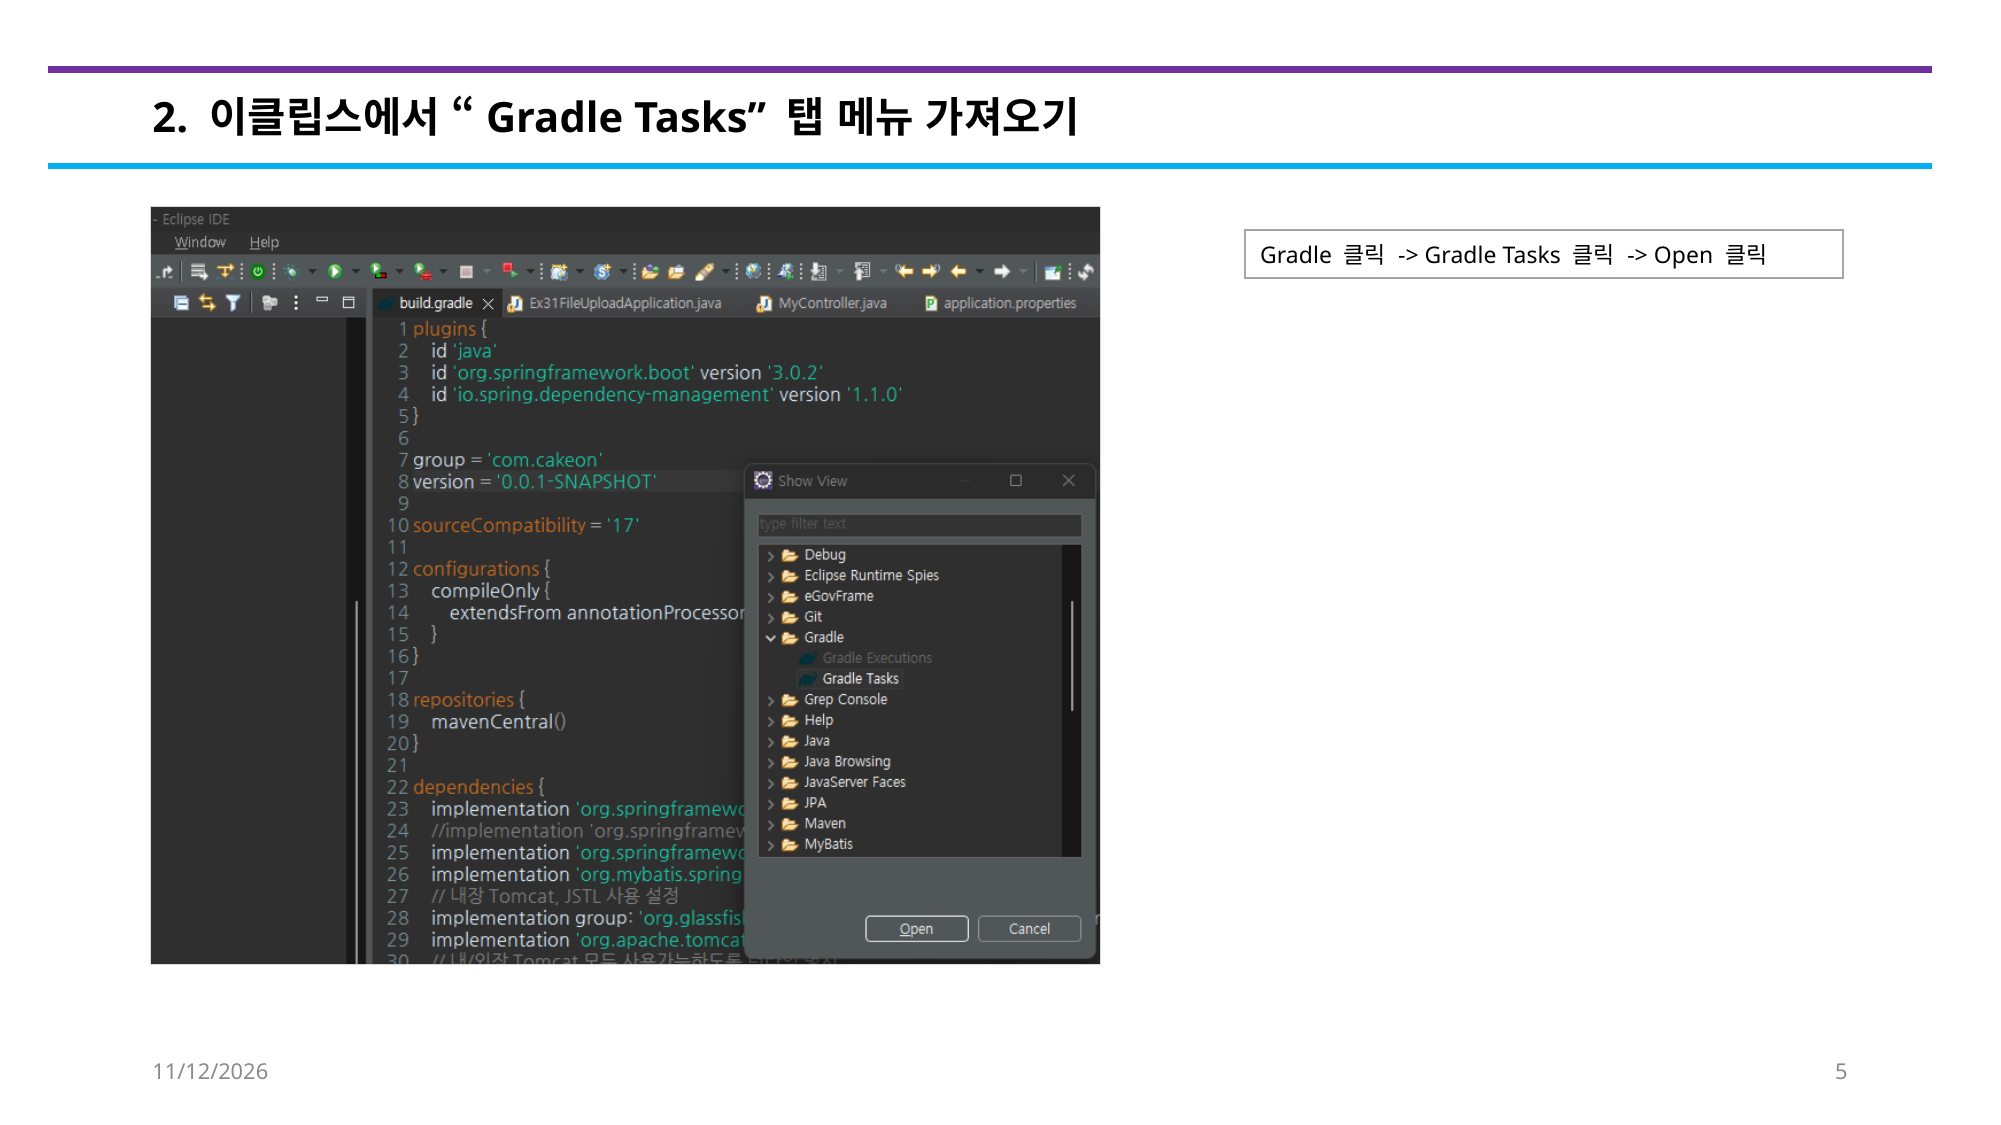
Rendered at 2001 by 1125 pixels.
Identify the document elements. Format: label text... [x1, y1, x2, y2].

slide_number 5 [1412, 1042, 1863, 1103]
text_box Gradle 클릭 -> Gradle Tasks 클릭 -> Open 클릭 [1244, 229, 1844, 279]
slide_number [137, 1042, 588, 1103]
title 2. 이클립스에서 “Gradle Tasks” 탭 메뉴 가져오기 [137, 81, 1863, 156]
picture [150, 206, 1101, 965]
